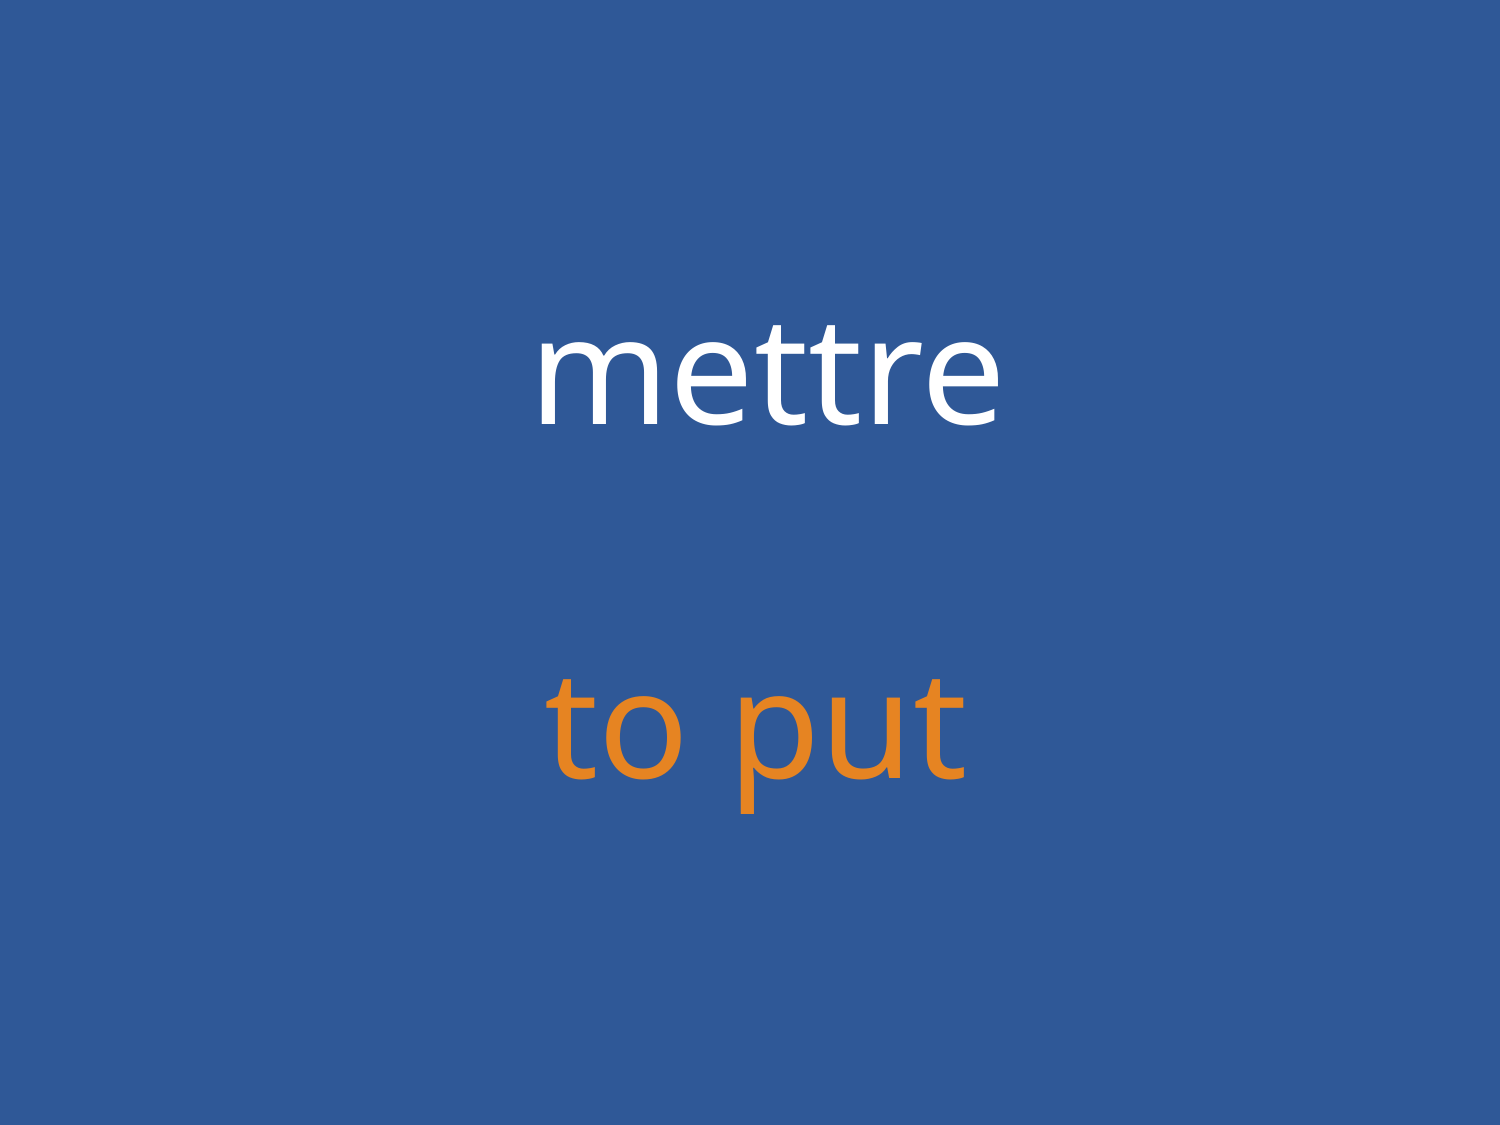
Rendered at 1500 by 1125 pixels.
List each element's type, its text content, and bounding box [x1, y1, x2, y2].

text_box to put [301, 621, 1211, 817]
text_box mettre [301, 267, 1235, 462]
